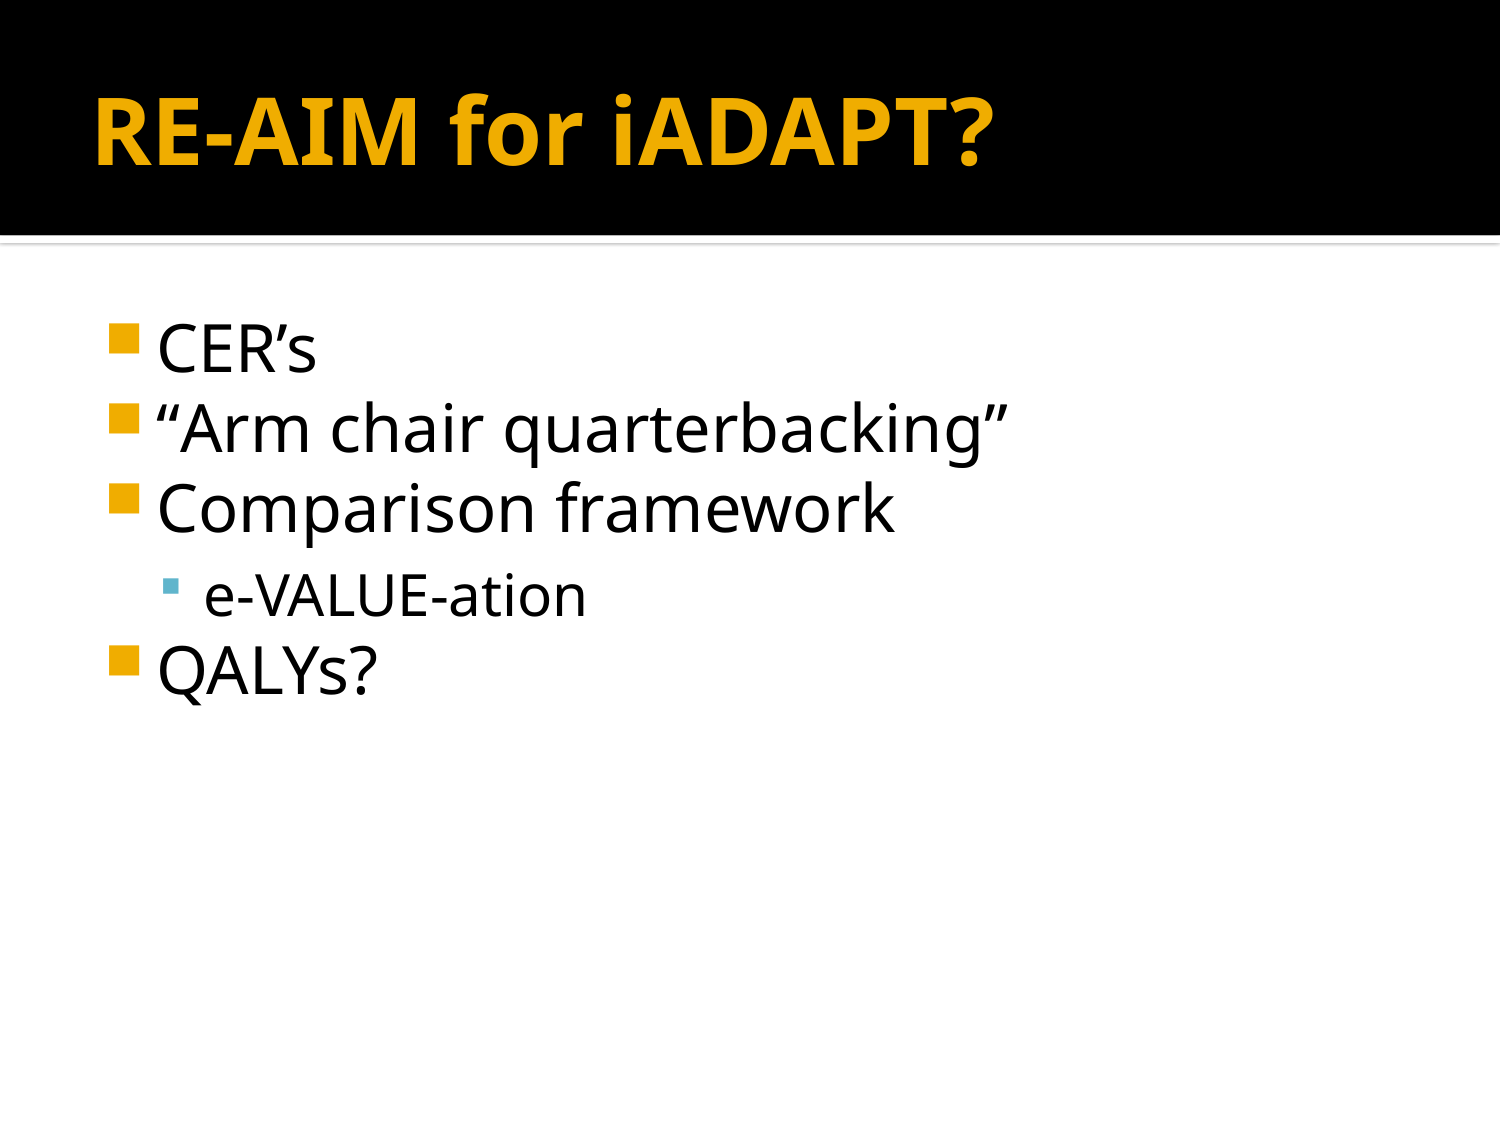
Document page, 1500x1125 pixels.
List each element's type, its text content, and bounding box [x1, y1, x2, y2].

title RE-AIM for iADAPT? [75, 25, 1425, 231]
list CER’s “Arm chair quarterbacking” Comparison framework e-VALUE-ation QALYs? [75, 291, 1425, 1050]
